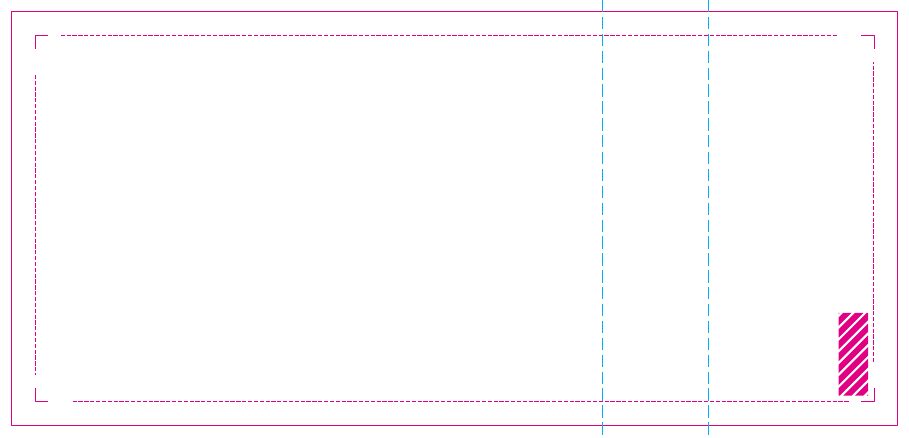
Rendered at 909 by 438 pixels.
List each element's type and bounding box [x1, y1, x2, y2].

text_box [11, 11, 597, 426]
text_box [607, 11, 704, 426]
text_box [714, 11, 898, 426]
